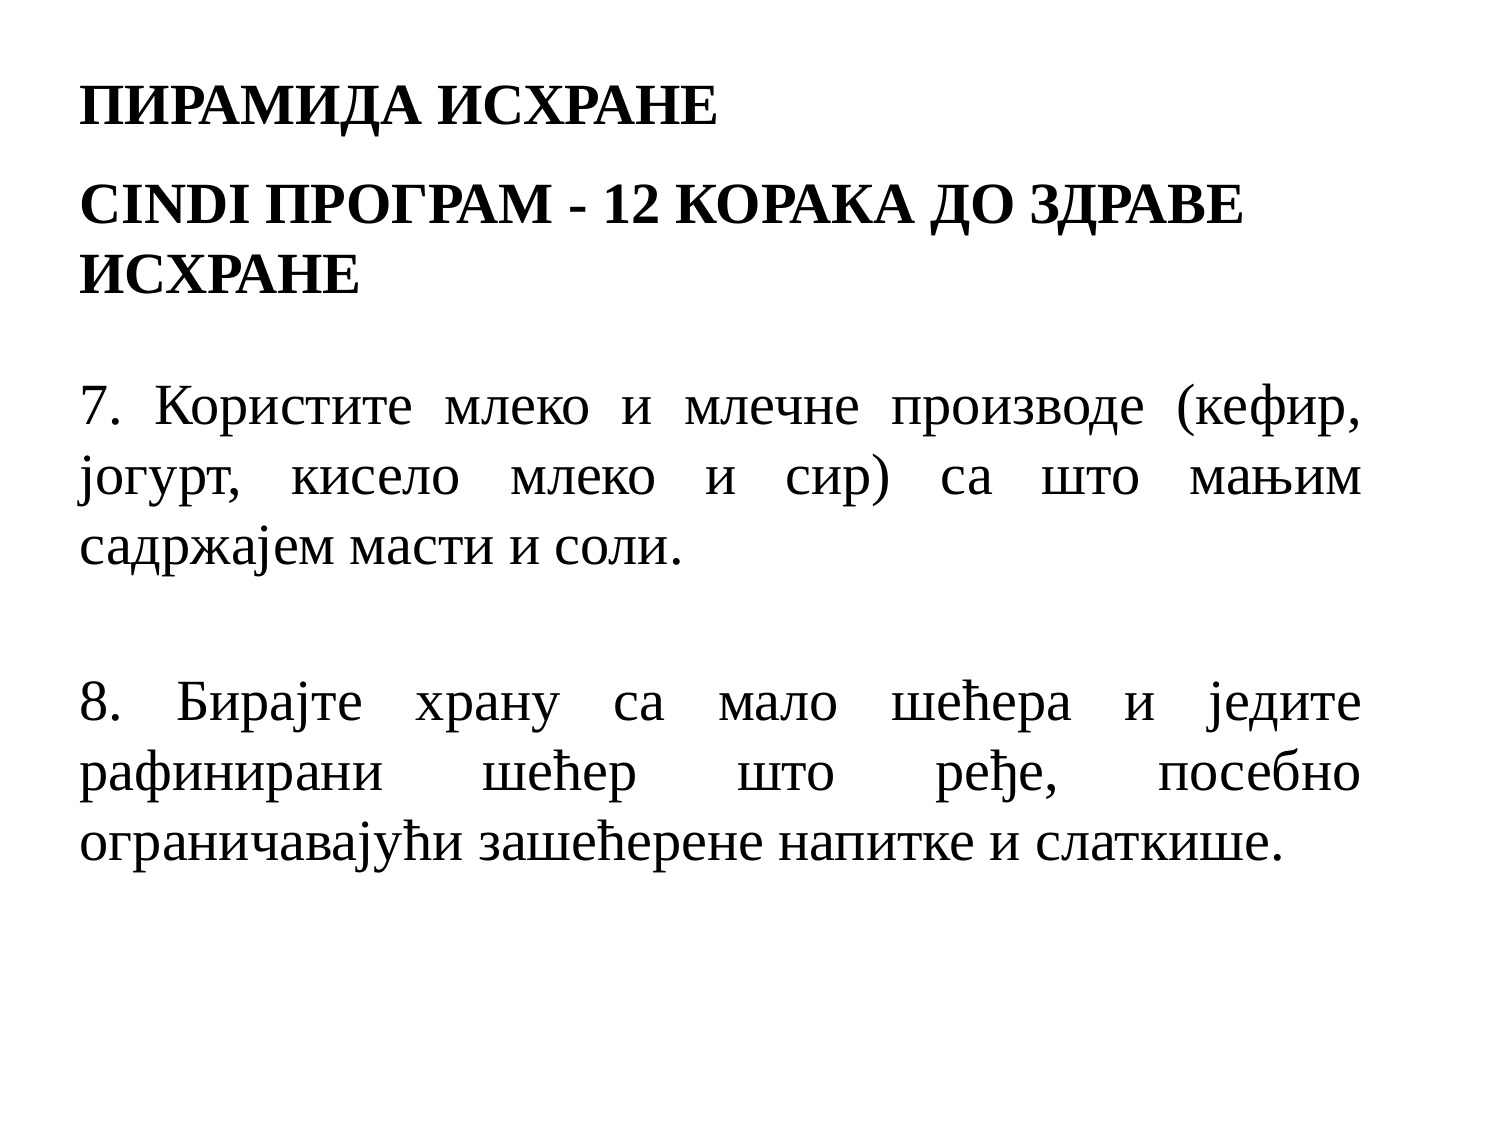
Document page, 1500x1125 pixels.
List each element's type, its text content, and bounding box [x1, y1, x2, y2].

text_box ПИРАМИДА ИСХРАНЕ CINDI ПРОГРАМ - 12 КОРАКА ДО ЗДРАВЕ ИСХРАНЕ 7. Користите млеко и млечне производе (кефир, јогурт, кисело млеко и сир) са што мањим садржајем масти и соли. 8. Бирајте храну са мало шећера и једите рафинирани шећер што ређе, посебно ограничавајући зашећерене напитке и слаткише. [64, 58, 1378, 880]
